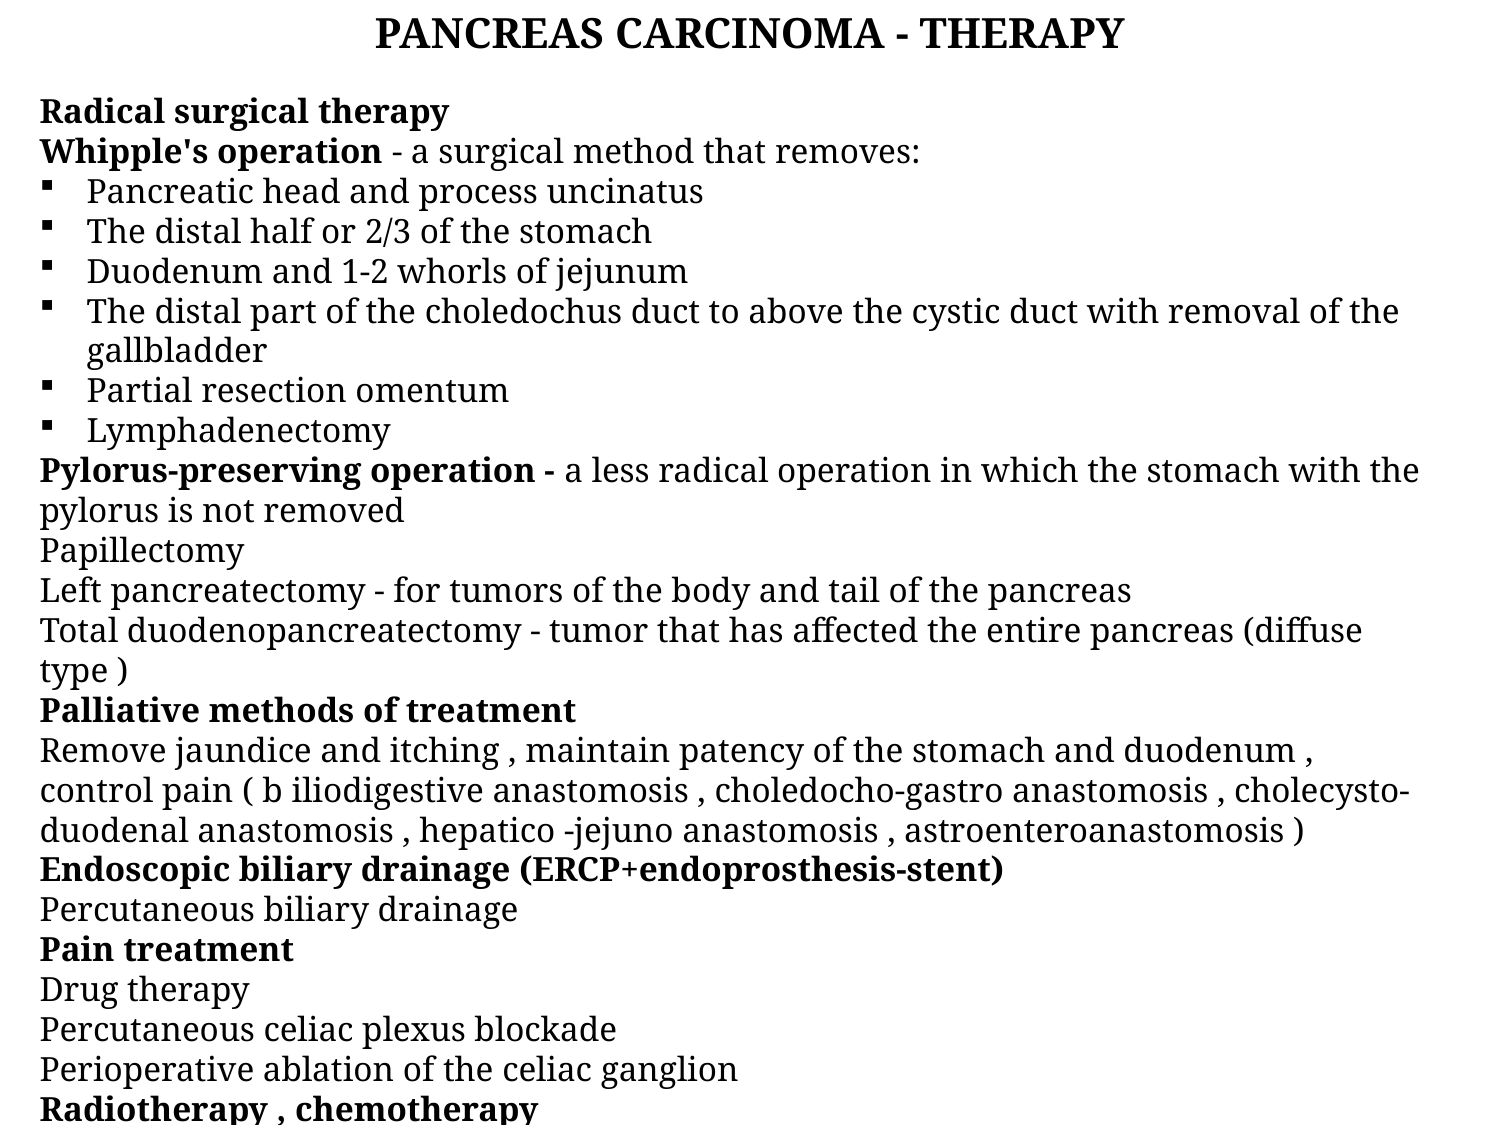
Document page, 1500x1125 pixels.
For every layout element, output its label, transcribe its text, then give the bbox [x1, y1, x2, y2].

text_box Radical surgical therapy Whipple's operation - a surgical method that removes: Pancreatic head and process uncinatus The distal half or 2/3 of the stomach Duodenum and 1-2 whorls of jejunum The distal part of the choledochus duct to above the cystic duct with removal of the gallbladder Partial resection omentum Lymphadenectomy Pylorus-preserving operation - a less radical operation in which the stomach with the pylorus is not removed Papillectomy Left pancreatectomy - for tumors of the body and tail of the pancreas Total duodenopancreatectomy - tumor that has affected the entire pancreas (diffuse type ) Palliative methods of treatment Remove jaundice and itching , maintain patency of the stomach and duodenum , control pain ( b iliodigestive anastomosis , choledocho-gastro anastomosis , cholecysto-duodenal anastomosis , hepatico -jejuno anastomosis , astroenteroanastomosis ) Endoscopic biliary drainage (ERCP+endoprosthesis-stent) Percutaneous biliary drainage Pain treatment Drug therapy Percutaneous celiac plexus blockade Perioperative ablation of the celiac ganglion Radiotherapy , chemotherapy [24, 82, 1438, 1125]
text_box PANCREAS CARCINOMA - THERAPY [0, 0, 1500, 63]
